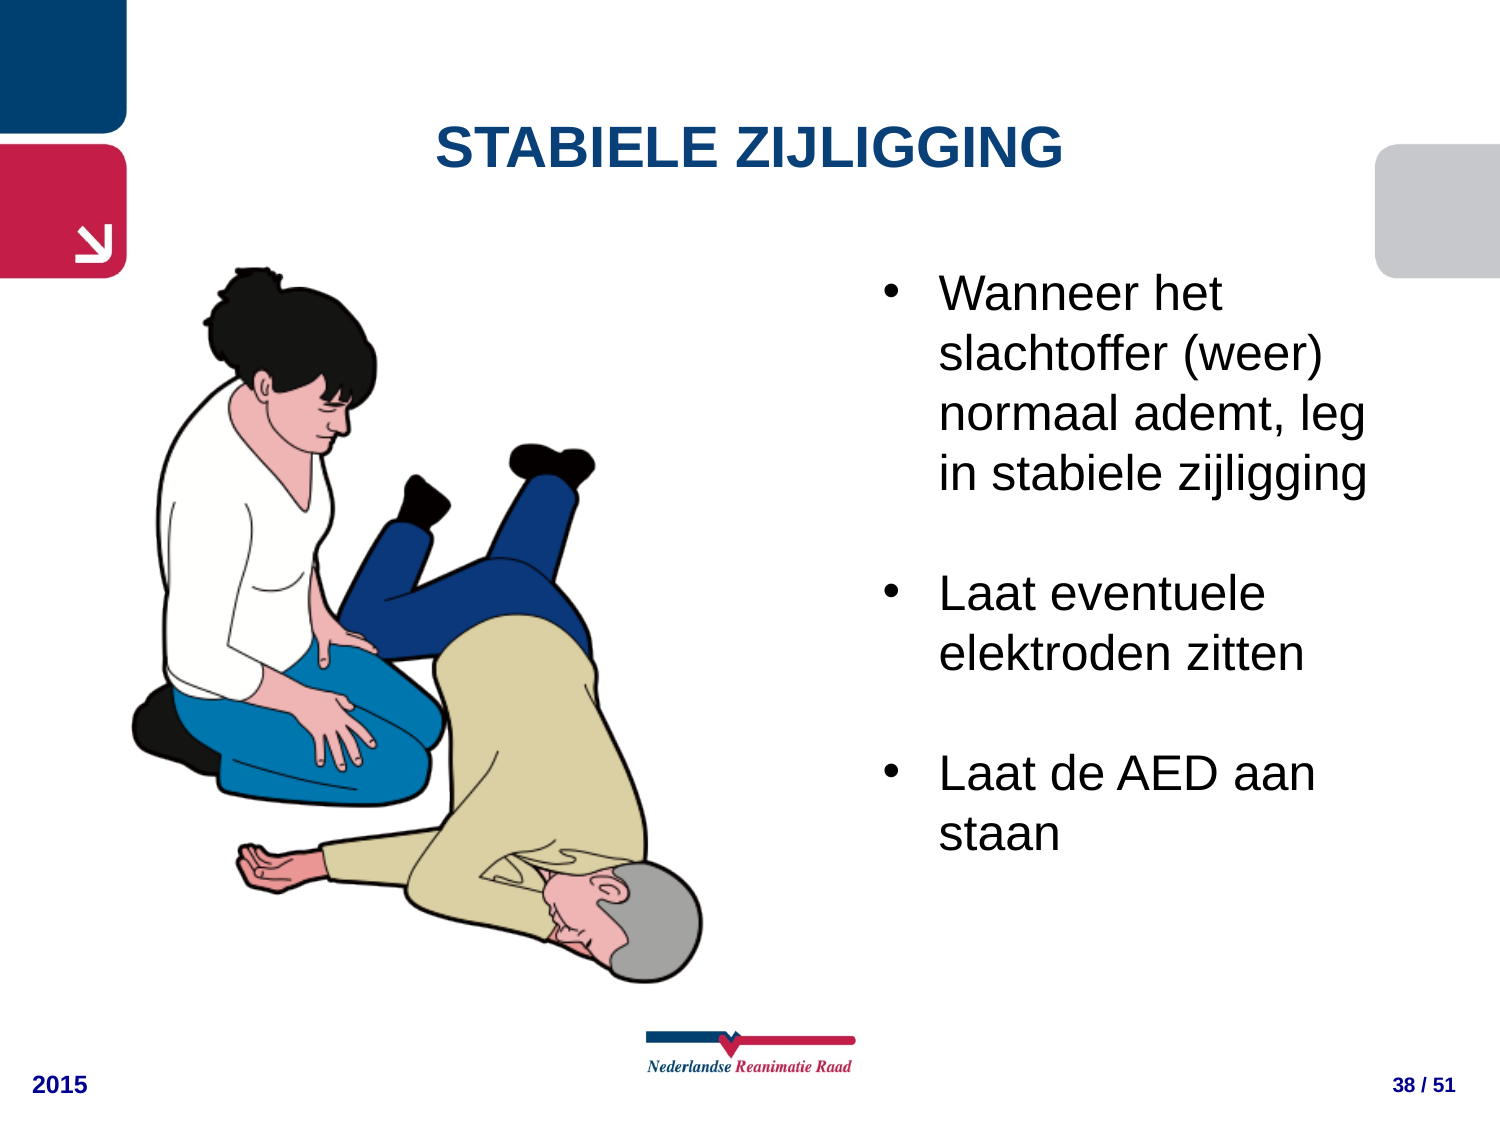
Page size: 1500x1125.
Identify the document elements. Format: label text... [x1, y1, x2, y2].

text_box Wanneer het slachtoffer (weer) normaal ademt, leg in stabiele zijligging Laat eventuele elektroden zitten Laat de AED aan staan [867, 253, 1434, 928]
picture [0, 0, 1500, 1125]
text_box STABIELE ZIJLIGGING [33, 101, 1468, 177]
